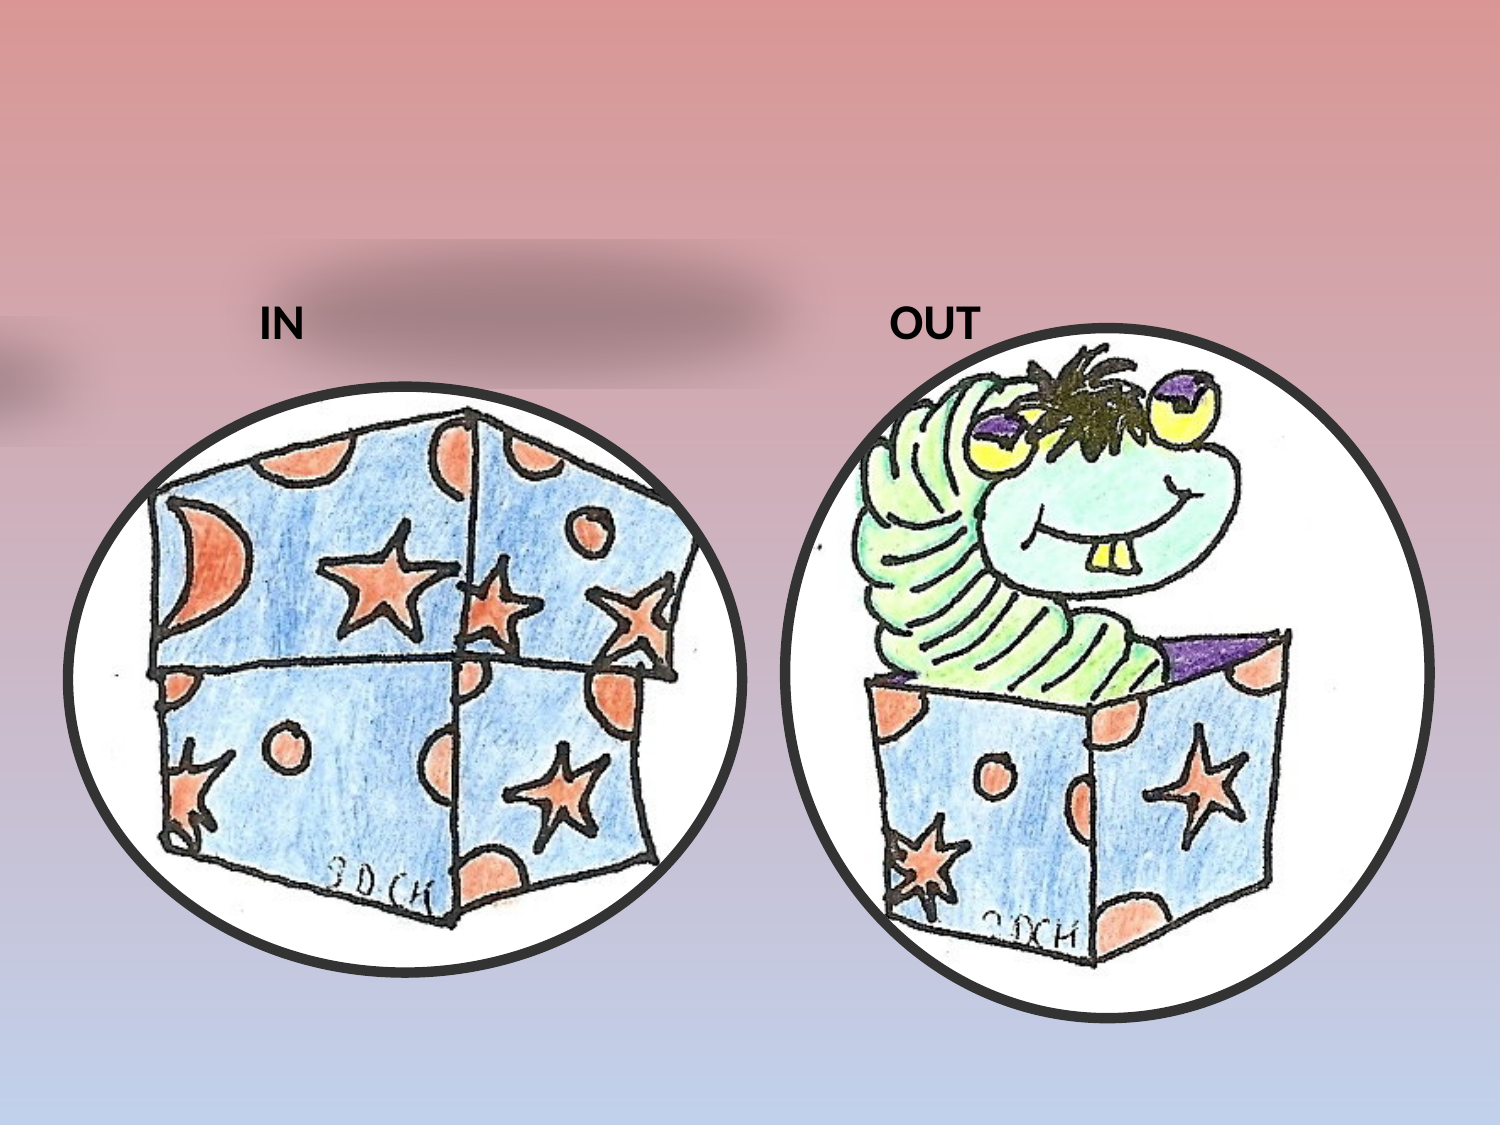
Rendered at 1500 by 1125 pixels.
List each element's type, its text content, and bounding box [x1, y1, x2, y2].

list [67, 386, 743, 973]
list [784, 327, 1430, 1019]
list OUT [761, 251, 1425, 326]
list IN [75, 251, 297, 357]
